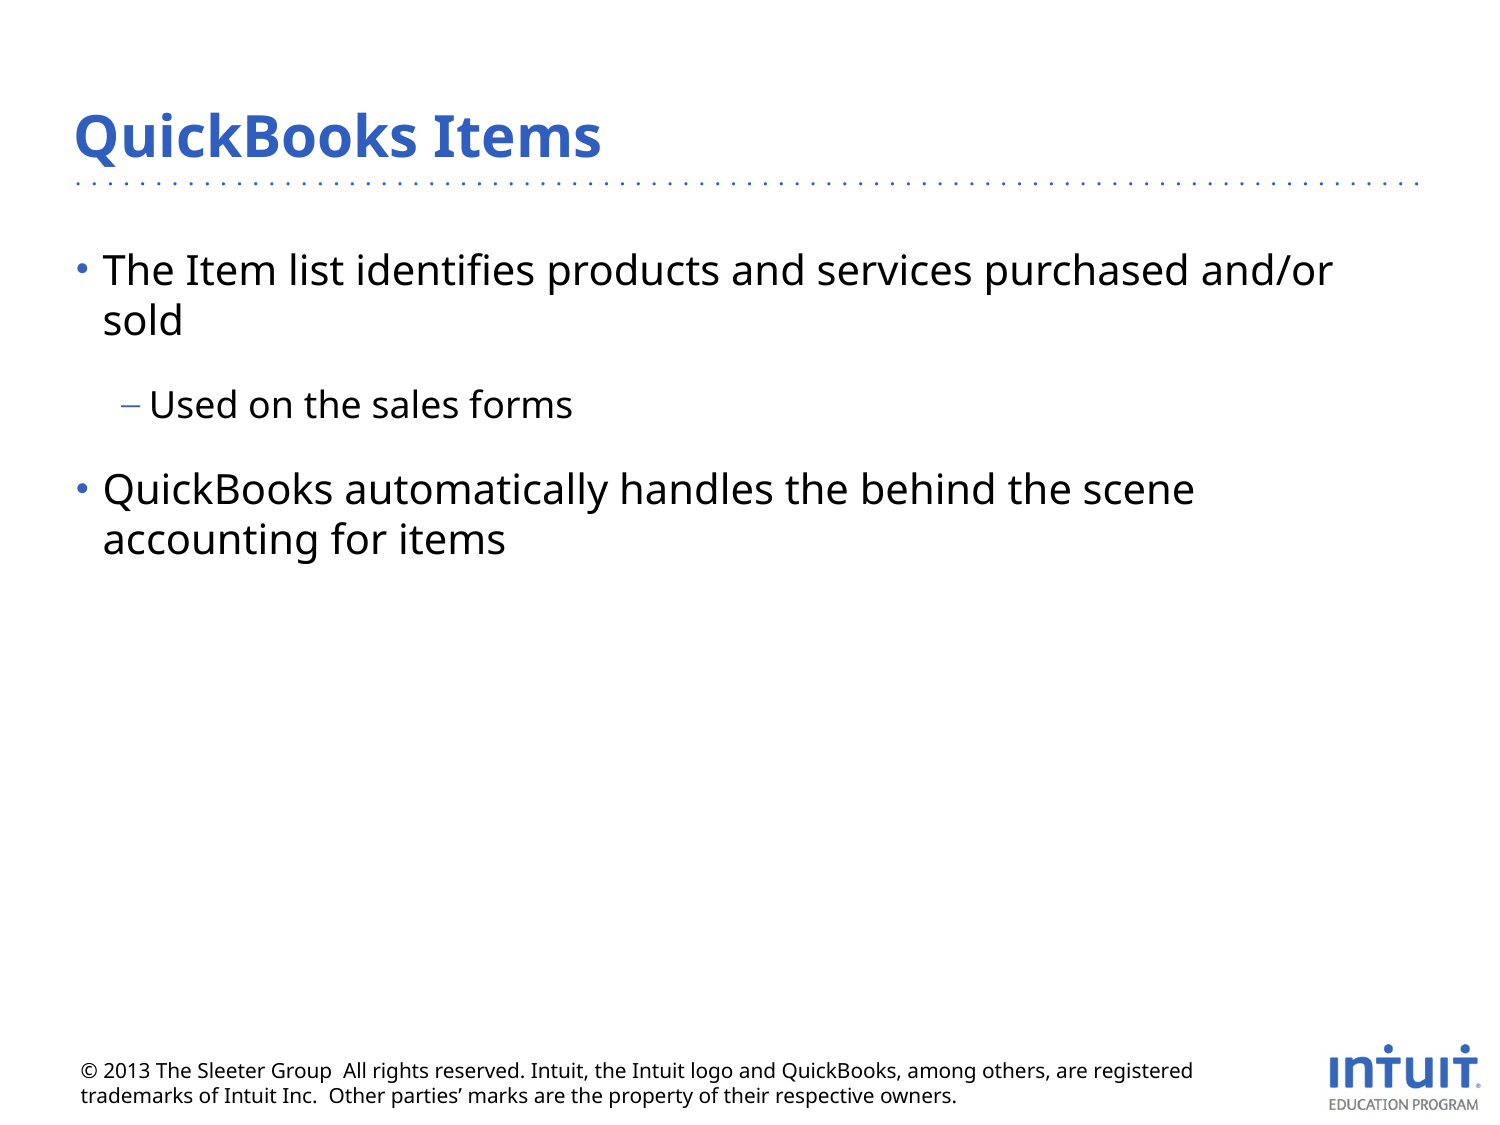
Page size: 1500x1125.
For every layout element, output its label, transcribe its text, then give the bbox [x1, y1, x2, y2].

list The Item list identifies products and services purchased and/or sold Used on the sales forms QuickBooks automatically handles the behind the scene accounting for items [75, 235, 1424, 1012]
title QuickBooks Items [73, 62, 1424, 169]
picture [1325, 1039, 1485, 1116]
